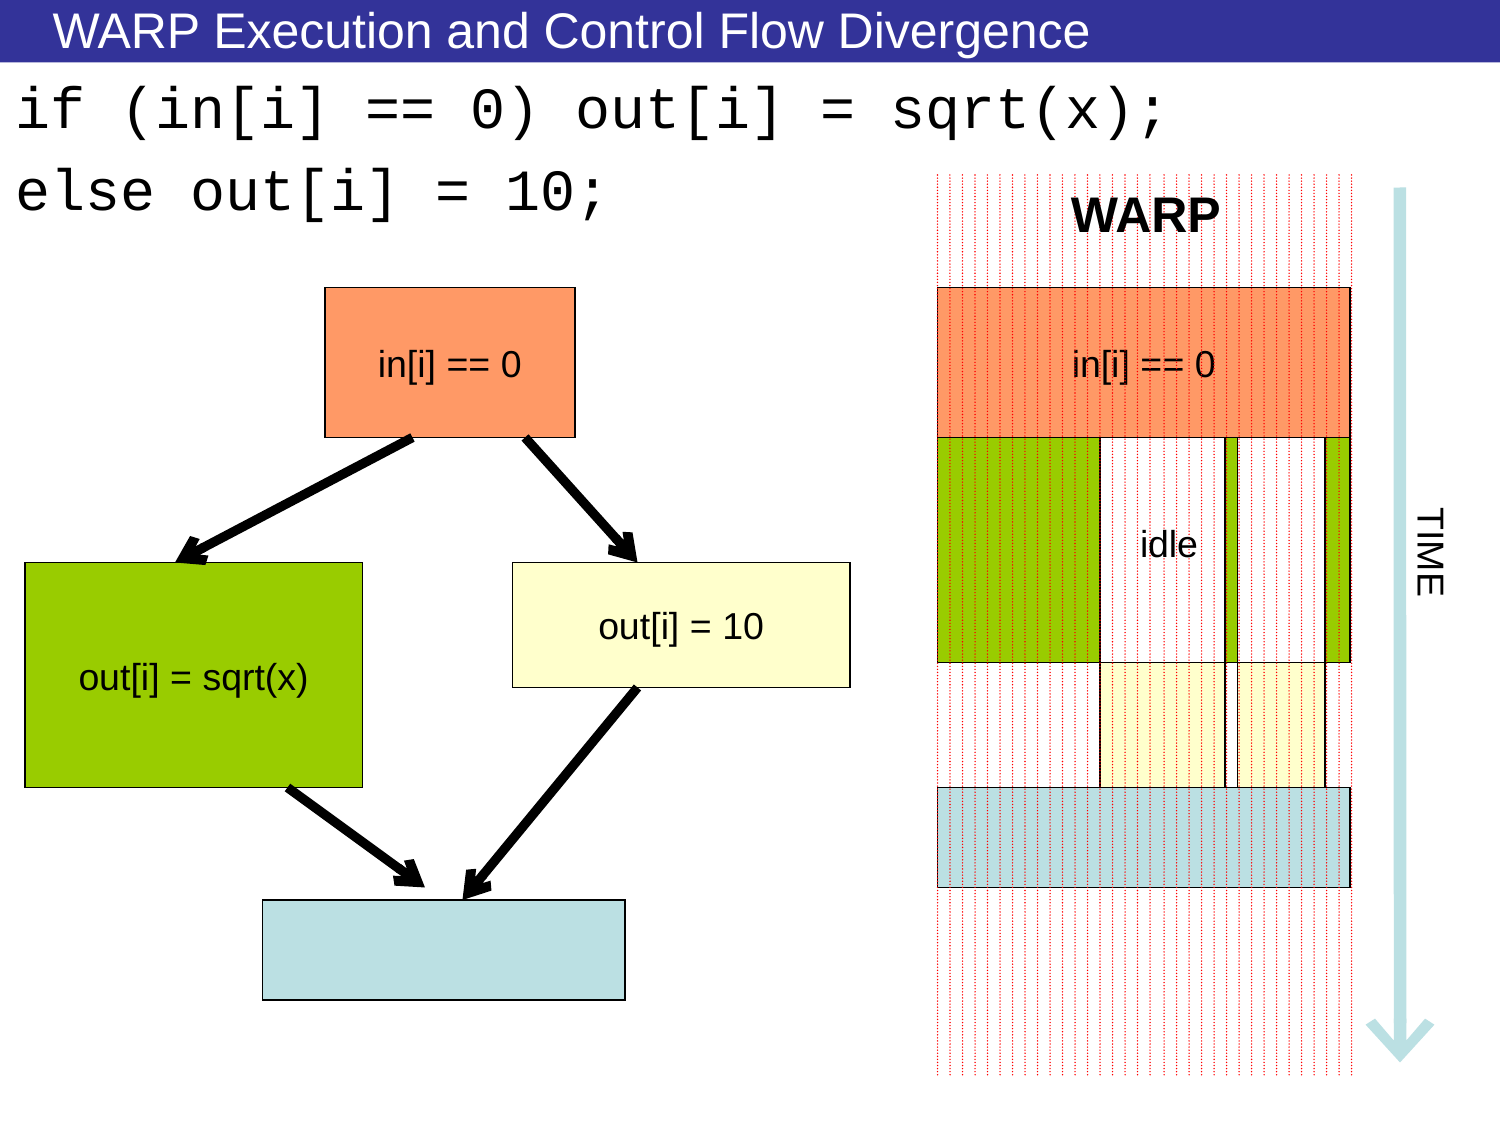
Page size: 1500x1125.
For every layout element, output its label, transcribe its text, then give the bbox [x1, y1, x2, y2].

text_box out[i] = 10 [512, 562, 850, 688]
list if (in[i] == 0) out[i] = sqrt(x); else out[i] = 10; [0, 62, 1500, 1125]
text_box [174, 437, 413, 563]
text_box [937, 787, 1350, 888]
text_box out[i] = sqrt(x) [24, 562, 363, 788]
text_box [1388, 187, 1412, 1063]
text_box TIME [1402, 492, 1463, 613]
text_box [262, 900, 625, 1000]
text_box WARP [1056, 175, 1236, 251]
text_box in[i] == 0 [324, 287, 575, 438]
text_box idle [1125, 512, 1213, 573]
title WARP Execution and Control Flow Divergence [37, 7, 1426, 51]
text_box [462, 687, 638, 900]
text_box in[i] == 0 [937, 287, 1350, 438]
text_box [524, 437, 638, 563]
text_box [937, 437, 1100, 663]
text_box [287, 787, 425, 888]
text_box [1100, 662, 1225, 787]
